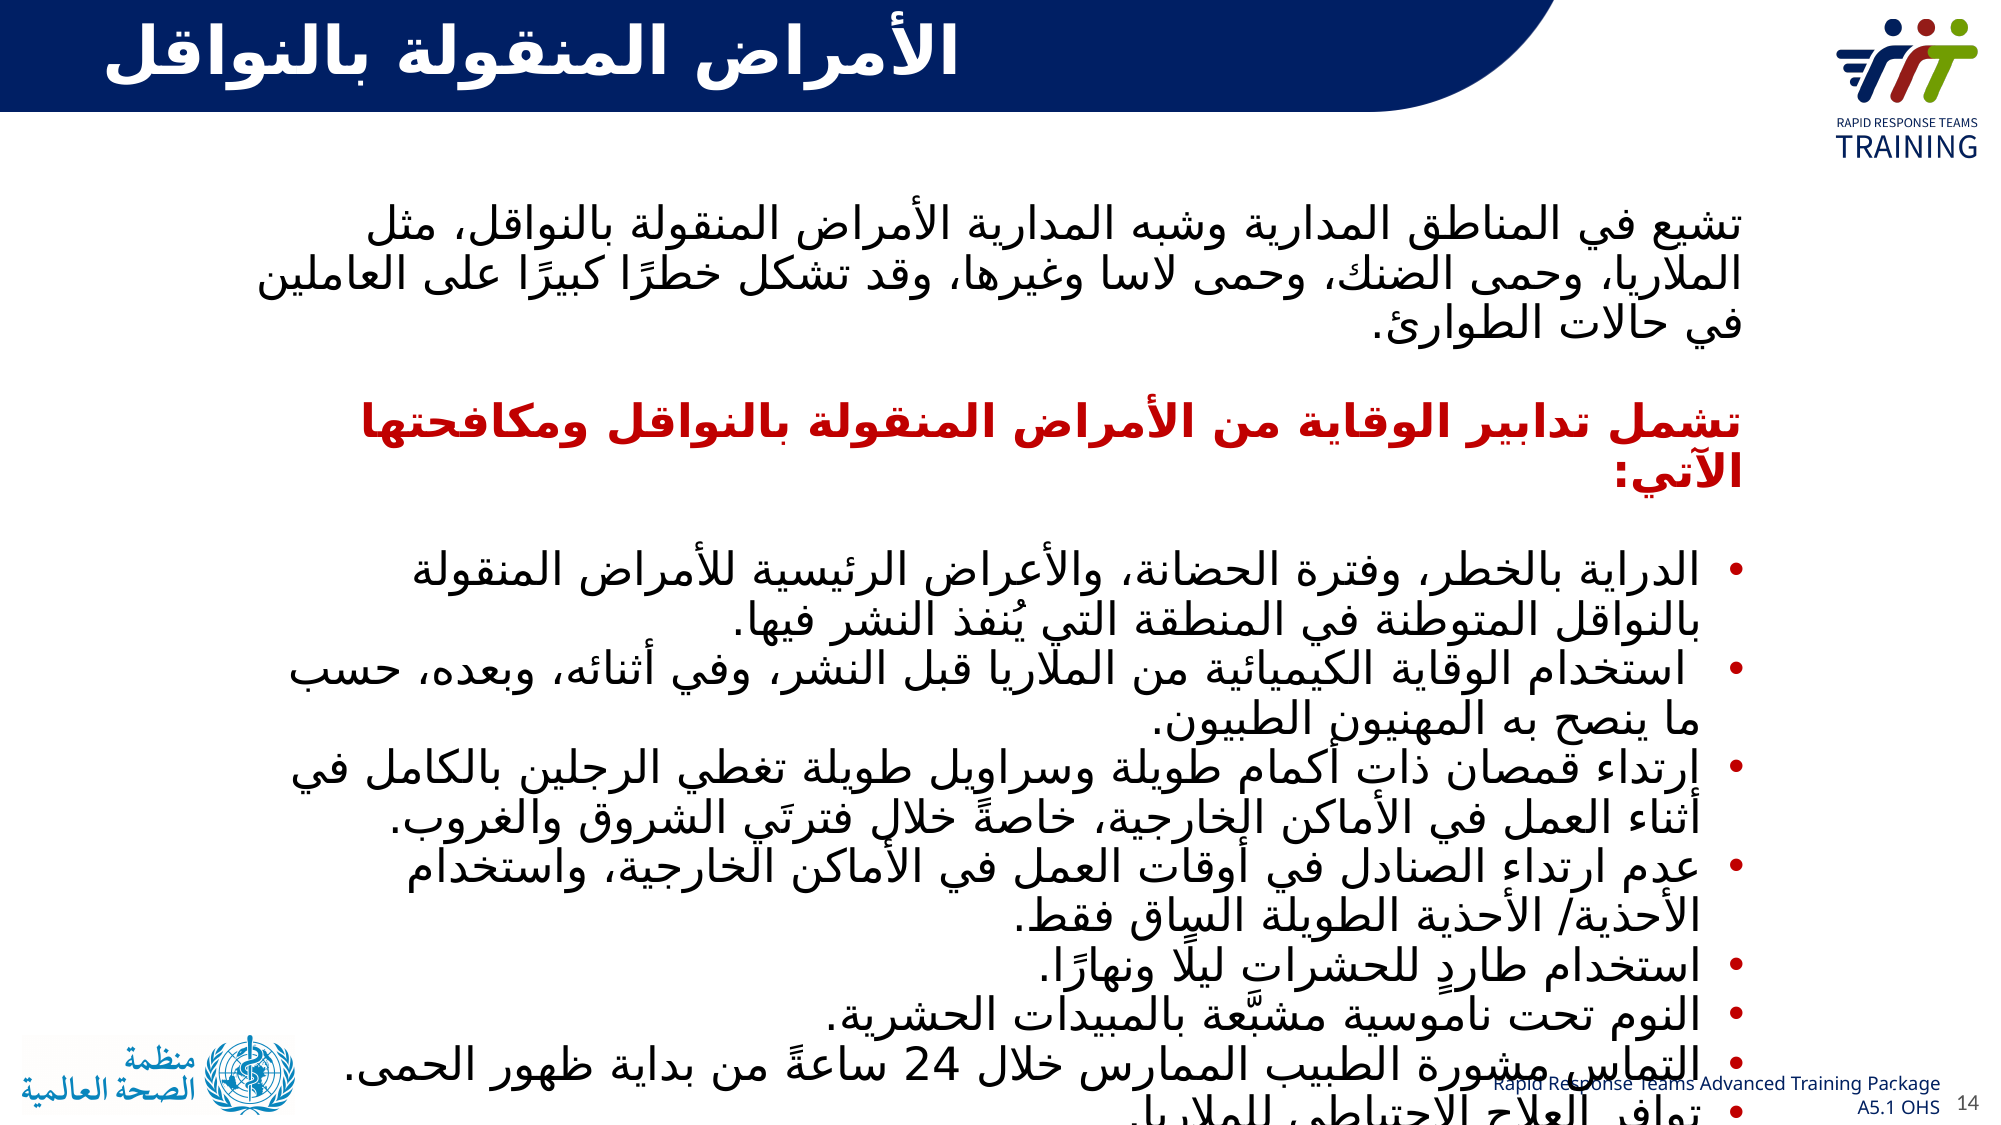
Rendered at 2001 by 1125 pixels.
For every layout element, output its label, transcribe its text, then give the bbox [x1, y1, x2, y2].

picture [1835, 19, 1978, 167]
picture [0, 0, 1578, 112]
title الأمراض المنقولة بالنواقل [32, 0, 971, 107]
list تشيع في المناطق المدارية وشبه المدارية الأمراض المنقولة بالنواقل، مثل الملاريا، وحمى الضنك، وحمى لاسا وغيرها، وقد تشكل خطرًا كبيرًا على العاملين في حالات الطوارئ. تشمل تدابير الوقاية من الأمراض المنقولة بالنواقل ومكافحتها الآتي: الدراية بالخطر، وفترة الحضانة، والأعراض الرئيسية للأمراض المنقولة بالنواقل المتوطنة في المنطقة التي يُنفذ النشر فيها. استخدام الوقاية الكيميائية من الملاريا قبل النشر، وفي أثنائه، وبعده، حسب ما ينصح به المهنيون الطبيون. ارتداء قمصان ذات أكمام طويلة وسراويل طويلة تغطي الرجلين بالكامل في أثناء العمل في الأماكن الخارجية، خاصةً خلال فترتَي الشروق والغروب. عدم ارتداء الصنادل في أوقات العمل في الأماكن الخارجية، واستخدام الأحذية/ الأحذية الطويلة الساق فقط. استخدام طاردٍ للحشرات ليلًا ونهارًا. النوم تحت ناموسية مشبَّعة بالمبيدات الحشرية. التماس مشورة الطبيب الممارس خلال 24 ساعةً من بداية ظهور الحمى. توافر العلاج الاحتياطي للملاريا. [247, 192, 1753, 1114]
slide_number 14 [1882, 1037, 1930, 1092]
picture [22, 1035, 256, 1115]
